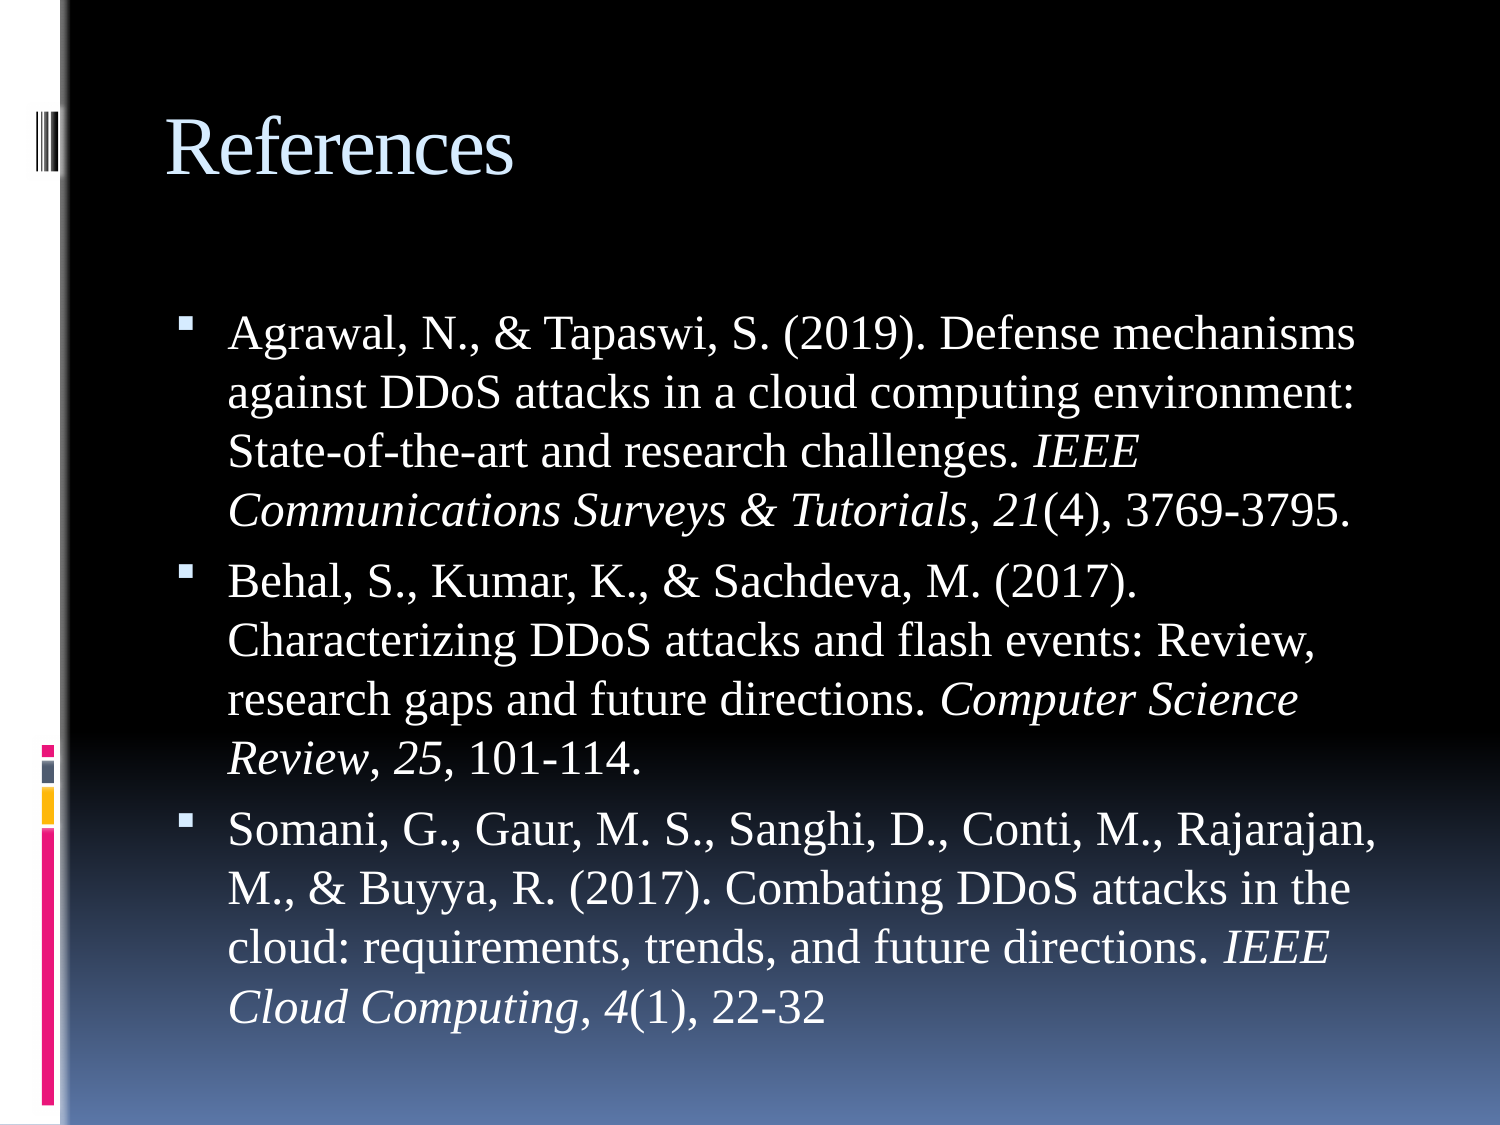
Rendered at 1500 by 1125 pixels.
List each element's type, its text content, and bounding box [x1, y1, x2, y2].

list Agrawal, N., & Tapaswi, S. (2019). Defense mechanisms against DDoS attacks in a cloud computing environment: State-of-the-art and research challenges. IEEE Communications Surveys & Tutorials, 21(4), 3769-3795. Behal, S., Kumar, K., & Sachdeva, M. (2017). Characterizing DDoS attacks and flash events: Review, research gaps and future directions. Computer Science Review, 25, 101-114. Somani, G., Gaur, M. S., Sanghi, D., Conti, M., Rajarajan, M., & Buyya, R. (2017). Combating DDoS attacks in the cloud: requirements, trends, and future directions. IEEE Cloud Computing, 4(1), 22-32 [150, 292, 1425, 1043]
title References [150, 83, 1425, 234]
